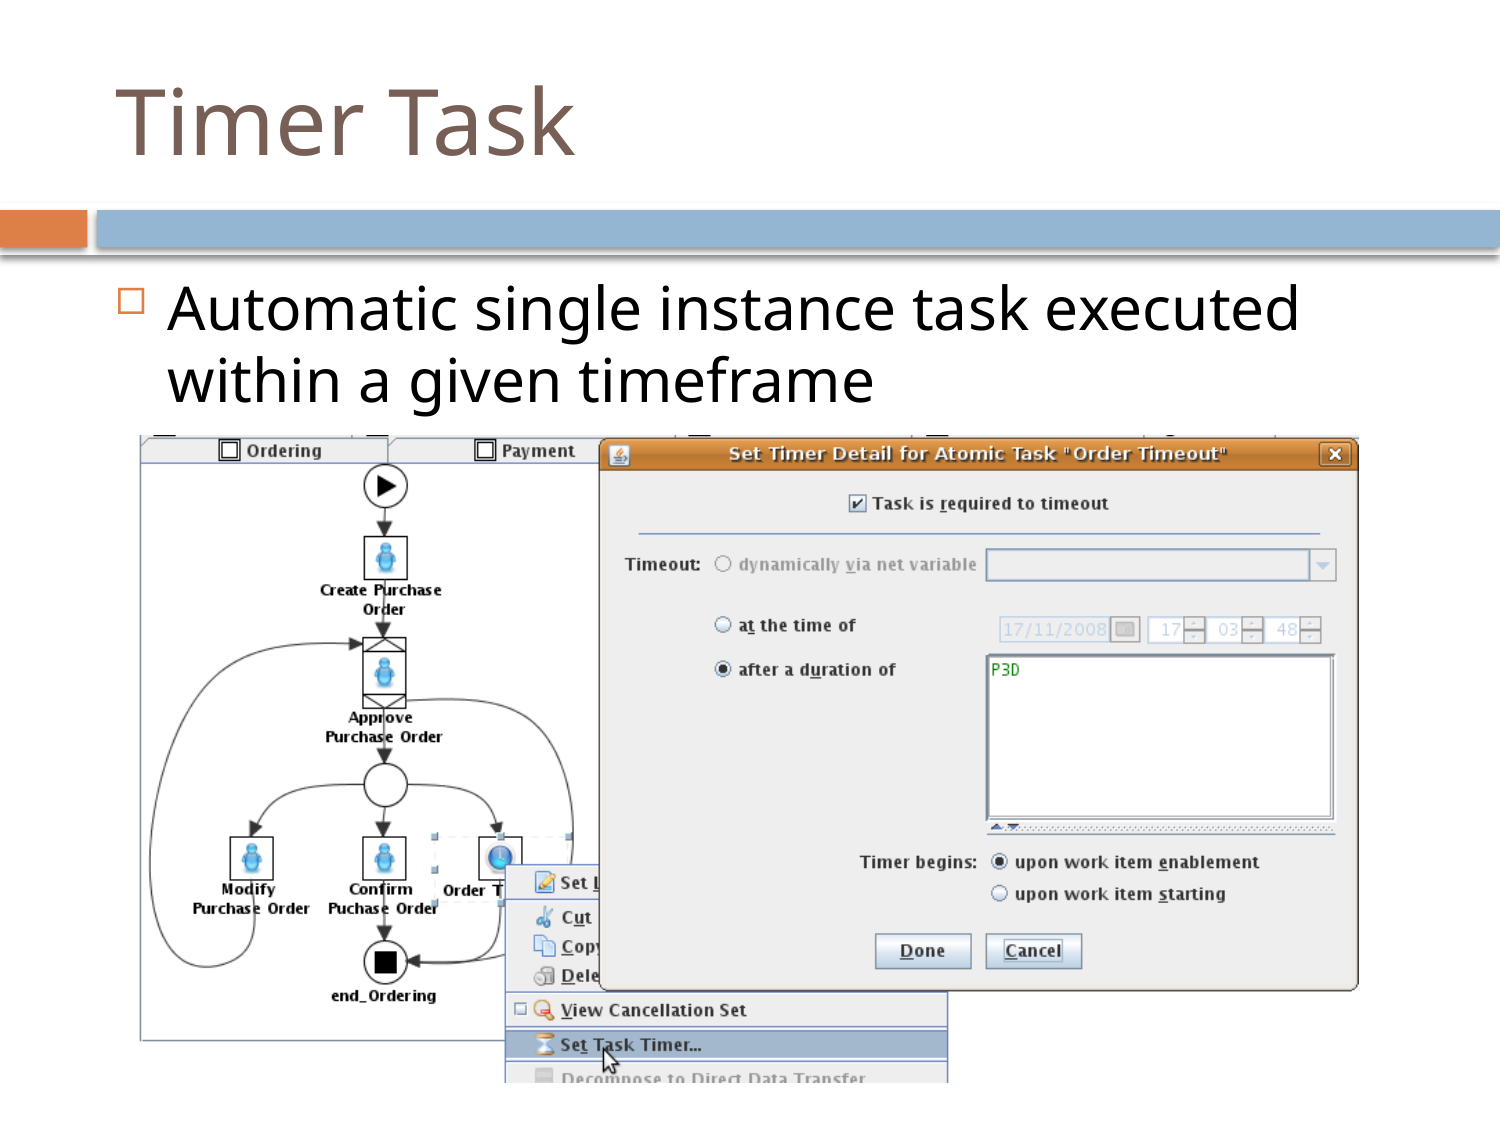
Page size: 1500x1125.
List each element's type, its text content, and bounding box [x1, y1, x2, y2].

picture [132, 434, 1359, 1083]
list Automatic single instance task executed within a given timeframe [100, 262, 1438, 1000]
title Timer Task [100, 37, 1438, 200]
